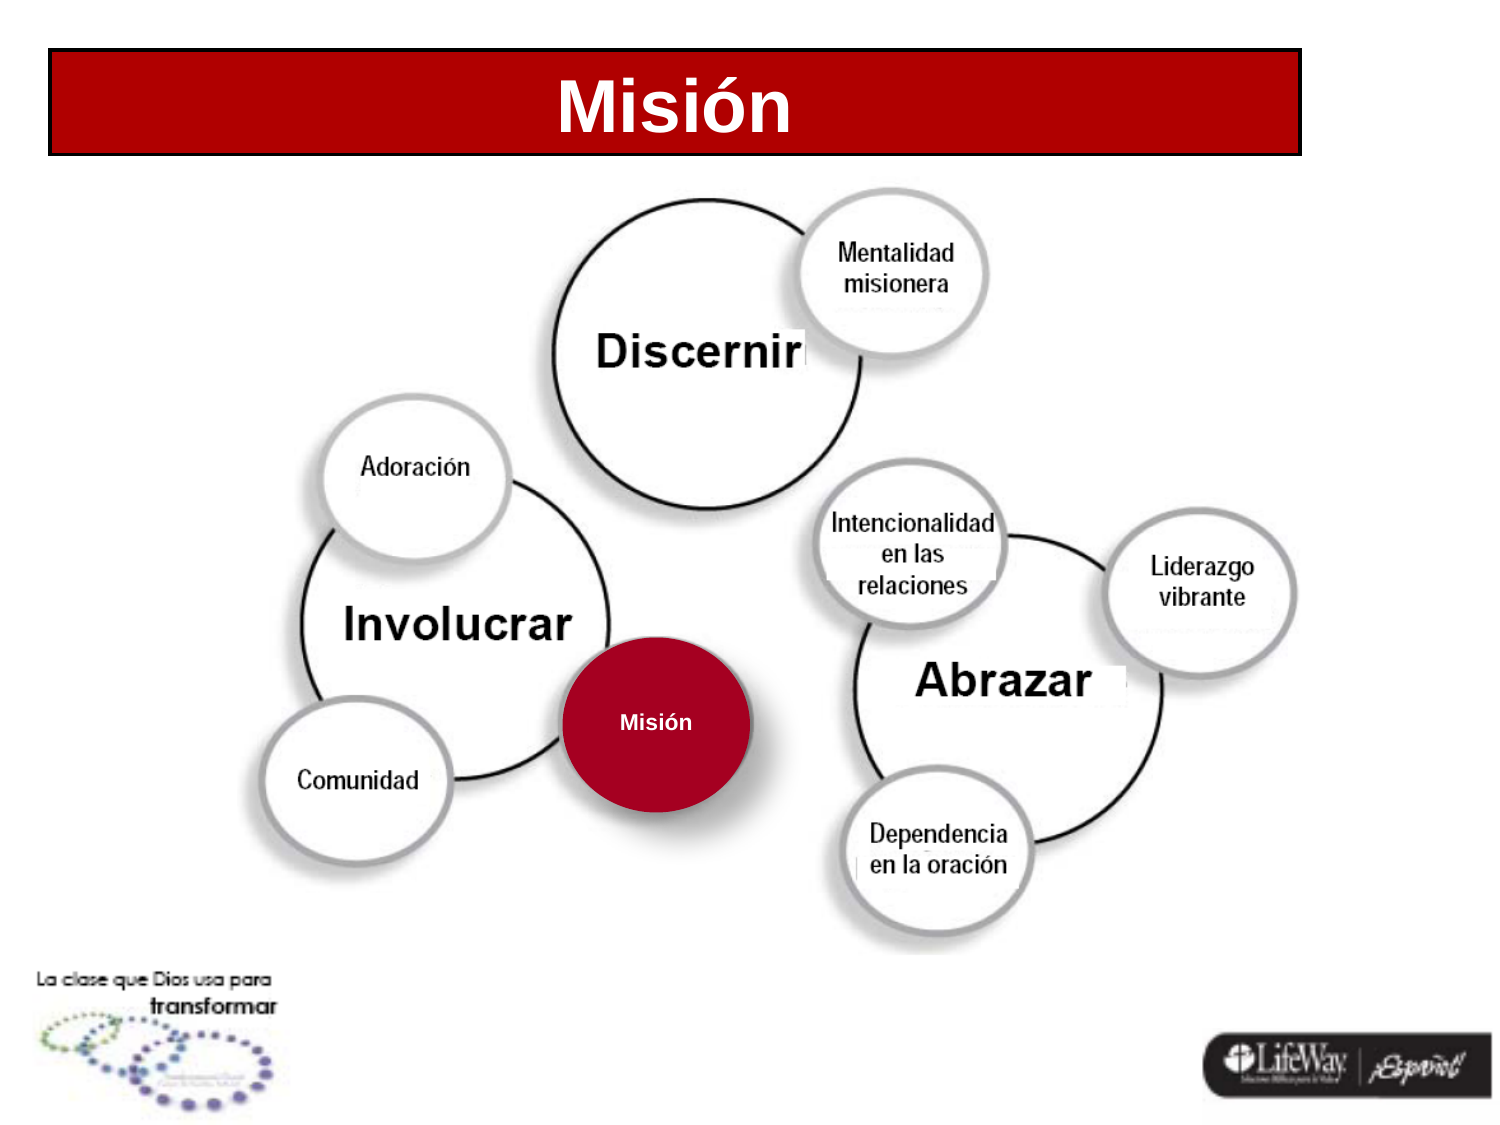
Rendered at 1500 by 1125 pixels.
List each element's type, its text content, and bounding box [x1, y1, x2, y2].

picture [1196, 1027, 1500, 1125]
picture [24, 174, 1307, 1125]
text_box Misión [50, 49, 1300, 155]
